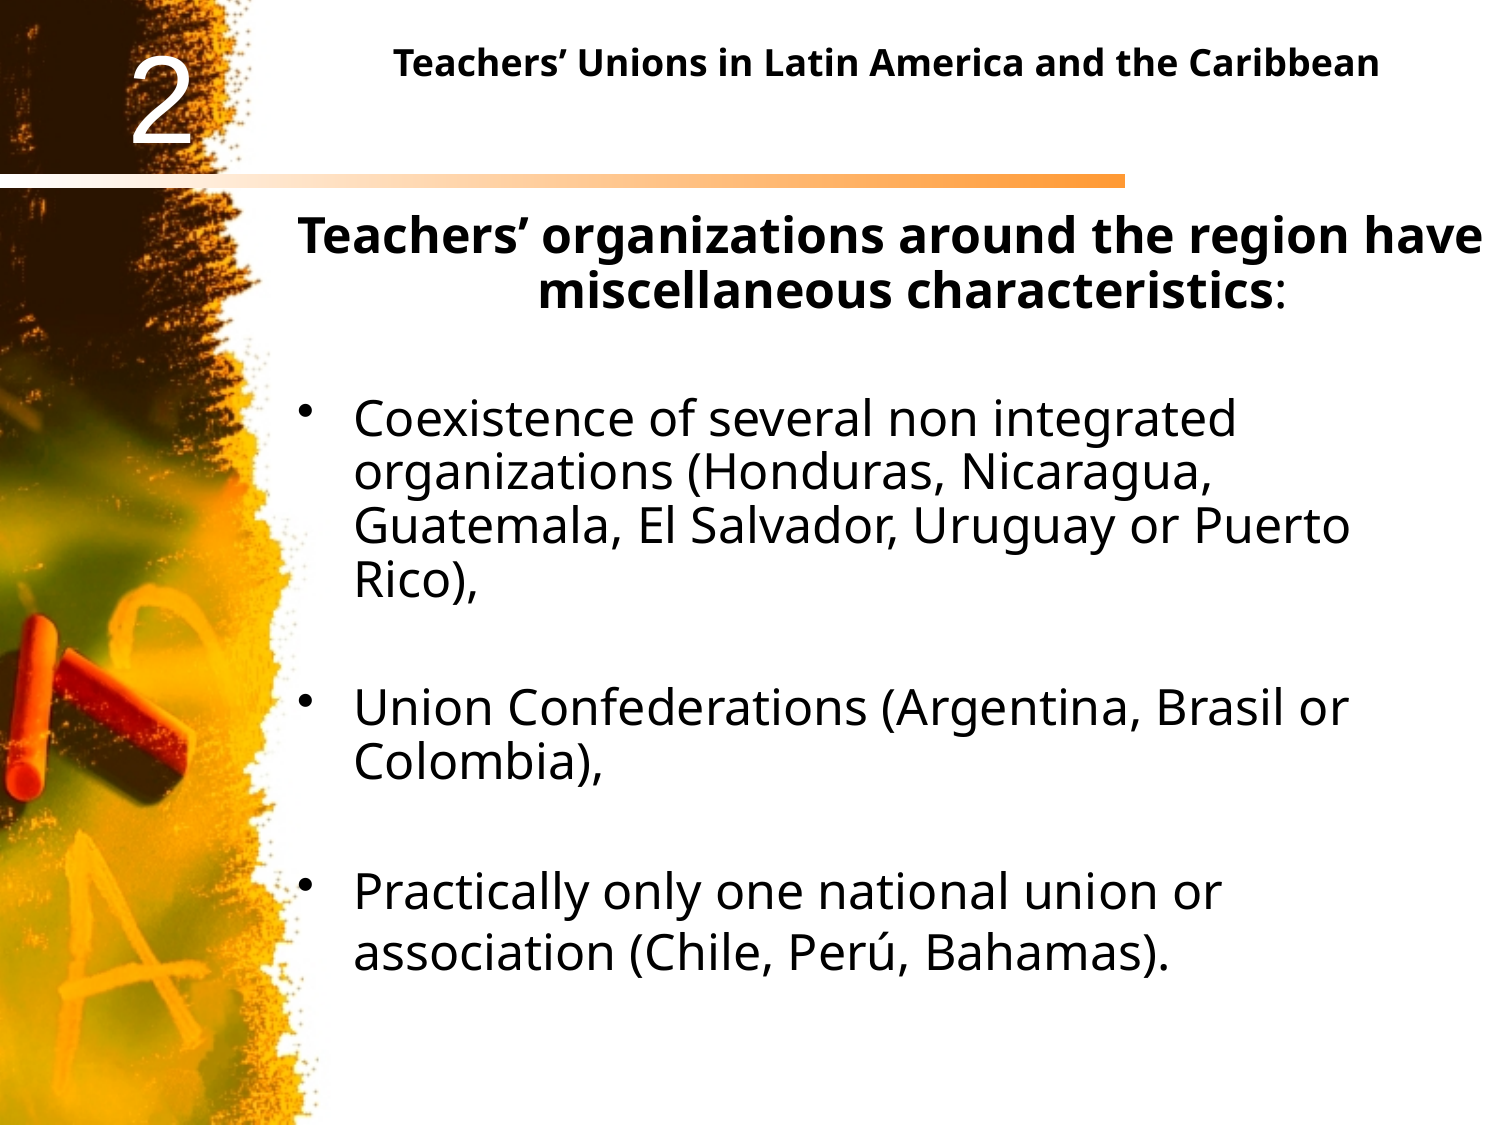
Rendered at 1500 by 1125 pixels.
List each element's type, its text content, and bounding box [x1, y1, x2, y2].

picture [0, 0, 274, 175]
list Teachers’ organizations around the region have miscellaneous characteristics: Coexistence of several non integrated organizations (Honduras, Nicaragua, Guatemala, El Salvador, Uruguay or Puerto Rico), Union Confederations (Argentina, Brasil or Colombia), Practically only one national union or association (Chile, Perú, Bahamas). [281, 213, 1500, 1042]
picture [0, 187, 1500, 1125]
title Teachers’ Unions in Latin America and the Caribbean [274, 0, 1500, 213]
